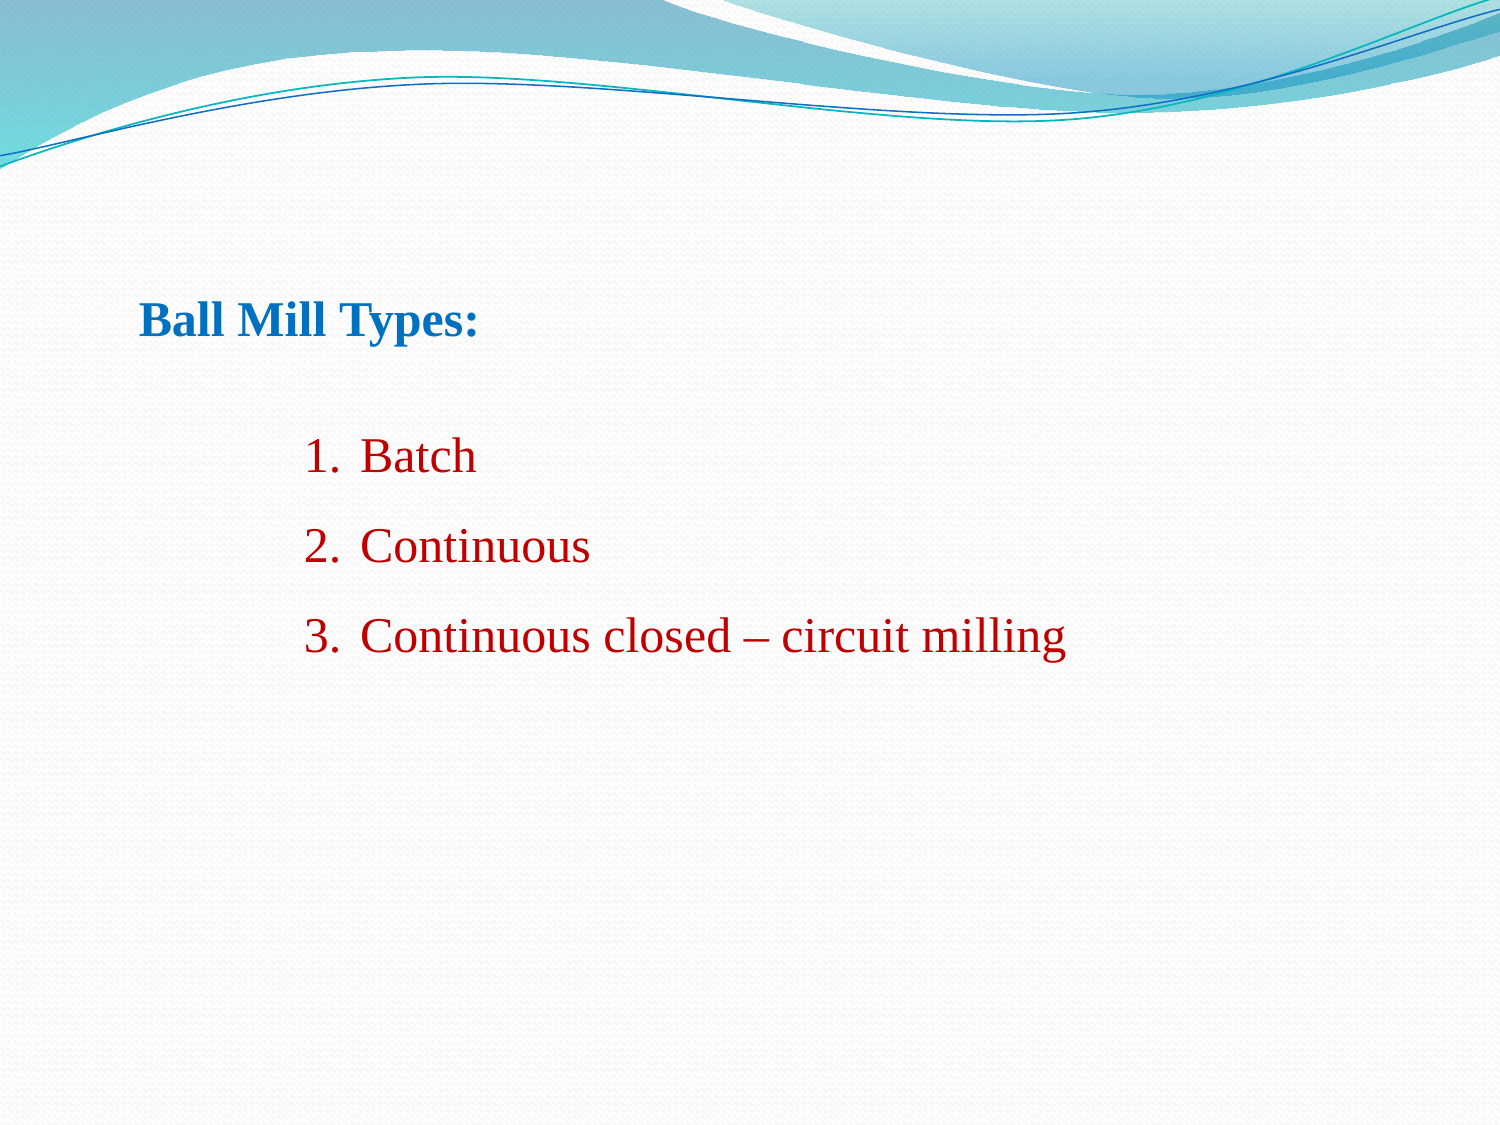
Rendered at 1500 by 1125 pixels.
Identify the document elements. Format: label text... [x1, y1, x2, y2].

text_box Ball Mill Types: [123, 278, 715, 354]
text_box Batch Continuous Continuous closed – circuit milling [289, 385, 1187, 670]
